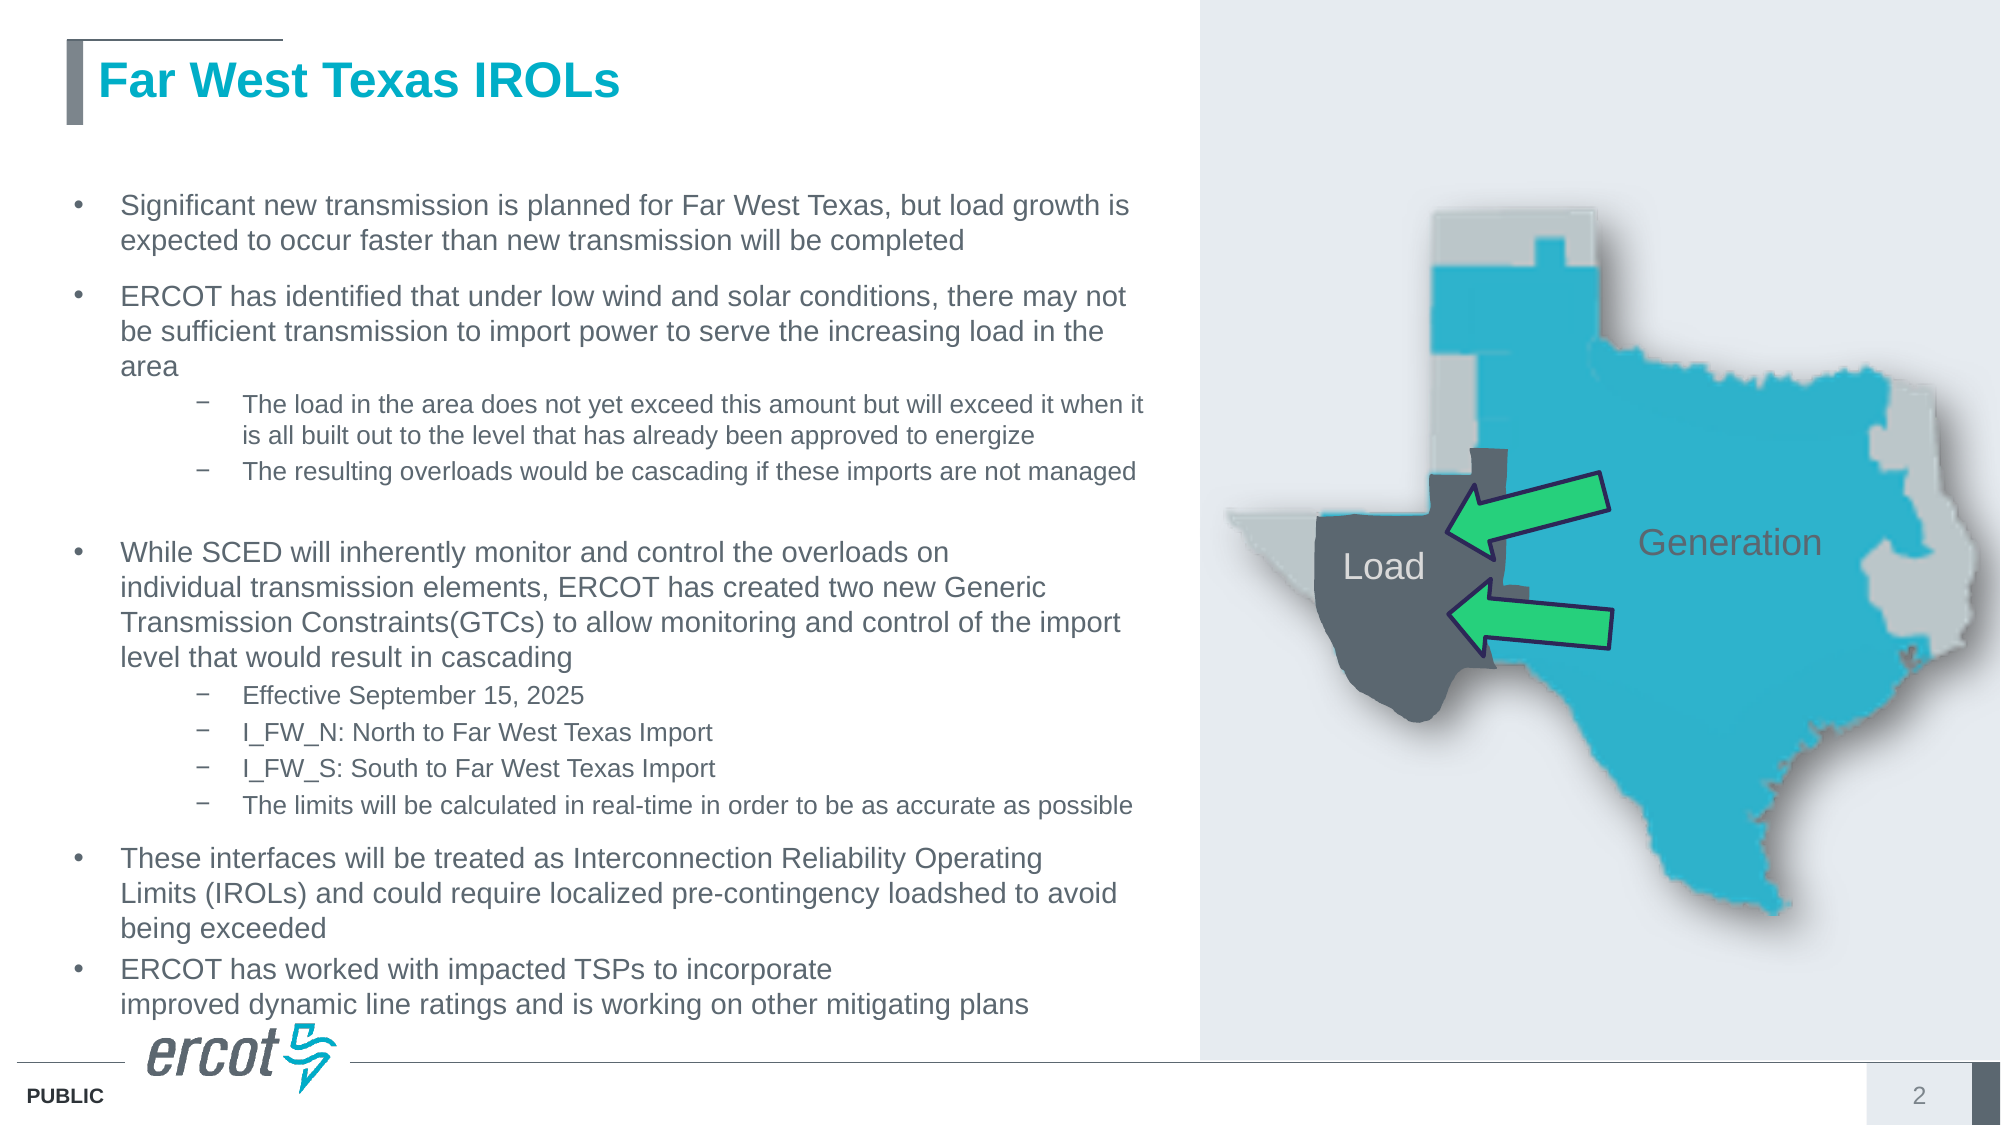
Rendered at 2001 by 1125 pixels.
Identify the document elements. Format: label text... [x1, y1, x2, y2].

slide_number 2 [1866, 1076, 1973, 1113]
title Far West Texas IROLs [83, 39, 1934, 125]
picture [143, 1030, 340, 1096]
list Significant new transmission is planned for Far West Texas, but load growth is expected to occur faster than new transmission will be completed ERCOT has identified that under low wind and solar conditions, there may not be sufficient transmission to import power to serve the increasing load in the area The load in the area does not yet exceed this amount but will exceed it when it is all built out to the level that has already been approved to energize The resulting overloads would be cascading if these imports are not managed While SCED will inherently monitor and control the overloads on individual transmission elements, ERCOT has created two new Generic Transmission Constraints(GTCs) to allow monitoring and control of the import level that would result in cascading​ Effective September 15, 2025​ I_FW_N: North to Far West Texas Import​ I_FW_S: South to Far West Texas Import​ The limits will be calculated in real-time in order to be as accurate as possible​ These interfaces will be treated as Interconnection Reliability Operating Limits (IROLs) and could require localized pre-contingency loadshed to avoid being exceeded ERCOT has worked with impacted TSPs to incorporate improved dynamic line ratings and is working on other mitigating plans [28, 141, 1200, 1030]
picture [1222, 201, 1984, 916]
list [1200, 0, 2000, 1061]
